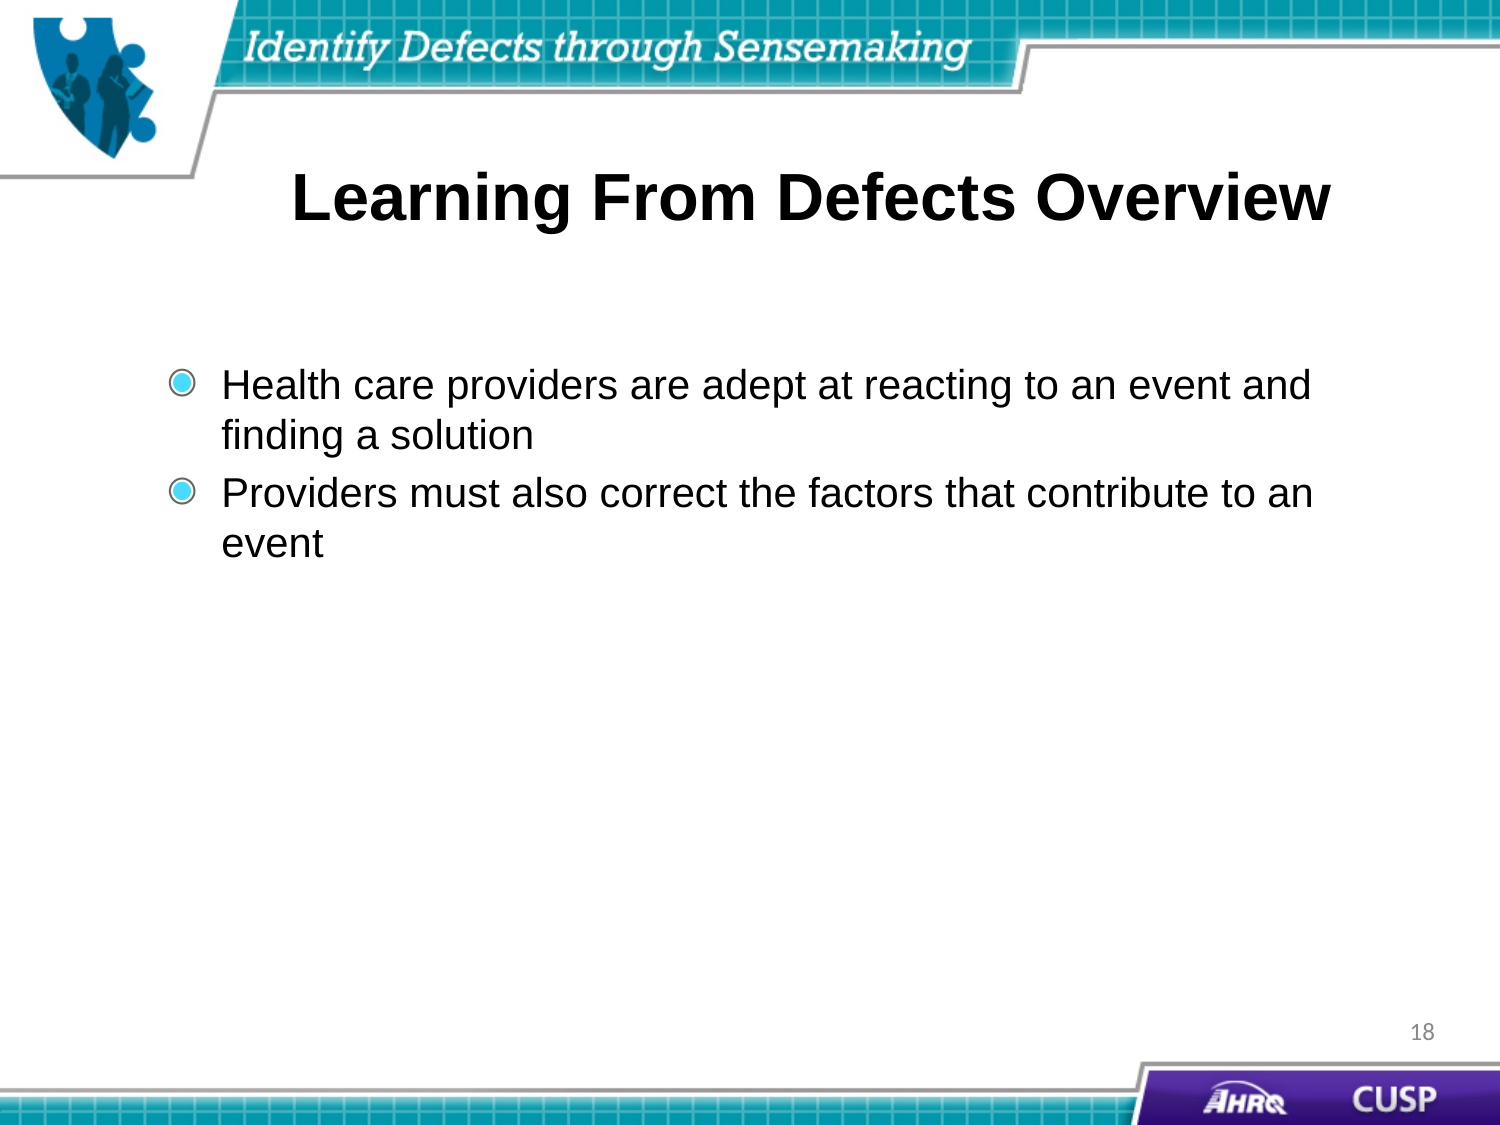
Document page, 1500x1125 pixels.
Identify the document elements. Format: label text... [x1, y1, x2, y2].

list Health care providers are adept at reacting to an event and finding a solution Providers must also correct the factors that contribute to an event [149, 349, 1413, 1038]
picture [0, 0, 1500, 1125]
title Learning From Defects Overview [137, 99, 1488, 288]
slide_number 18 [1100, 999, 1450, 1060]
